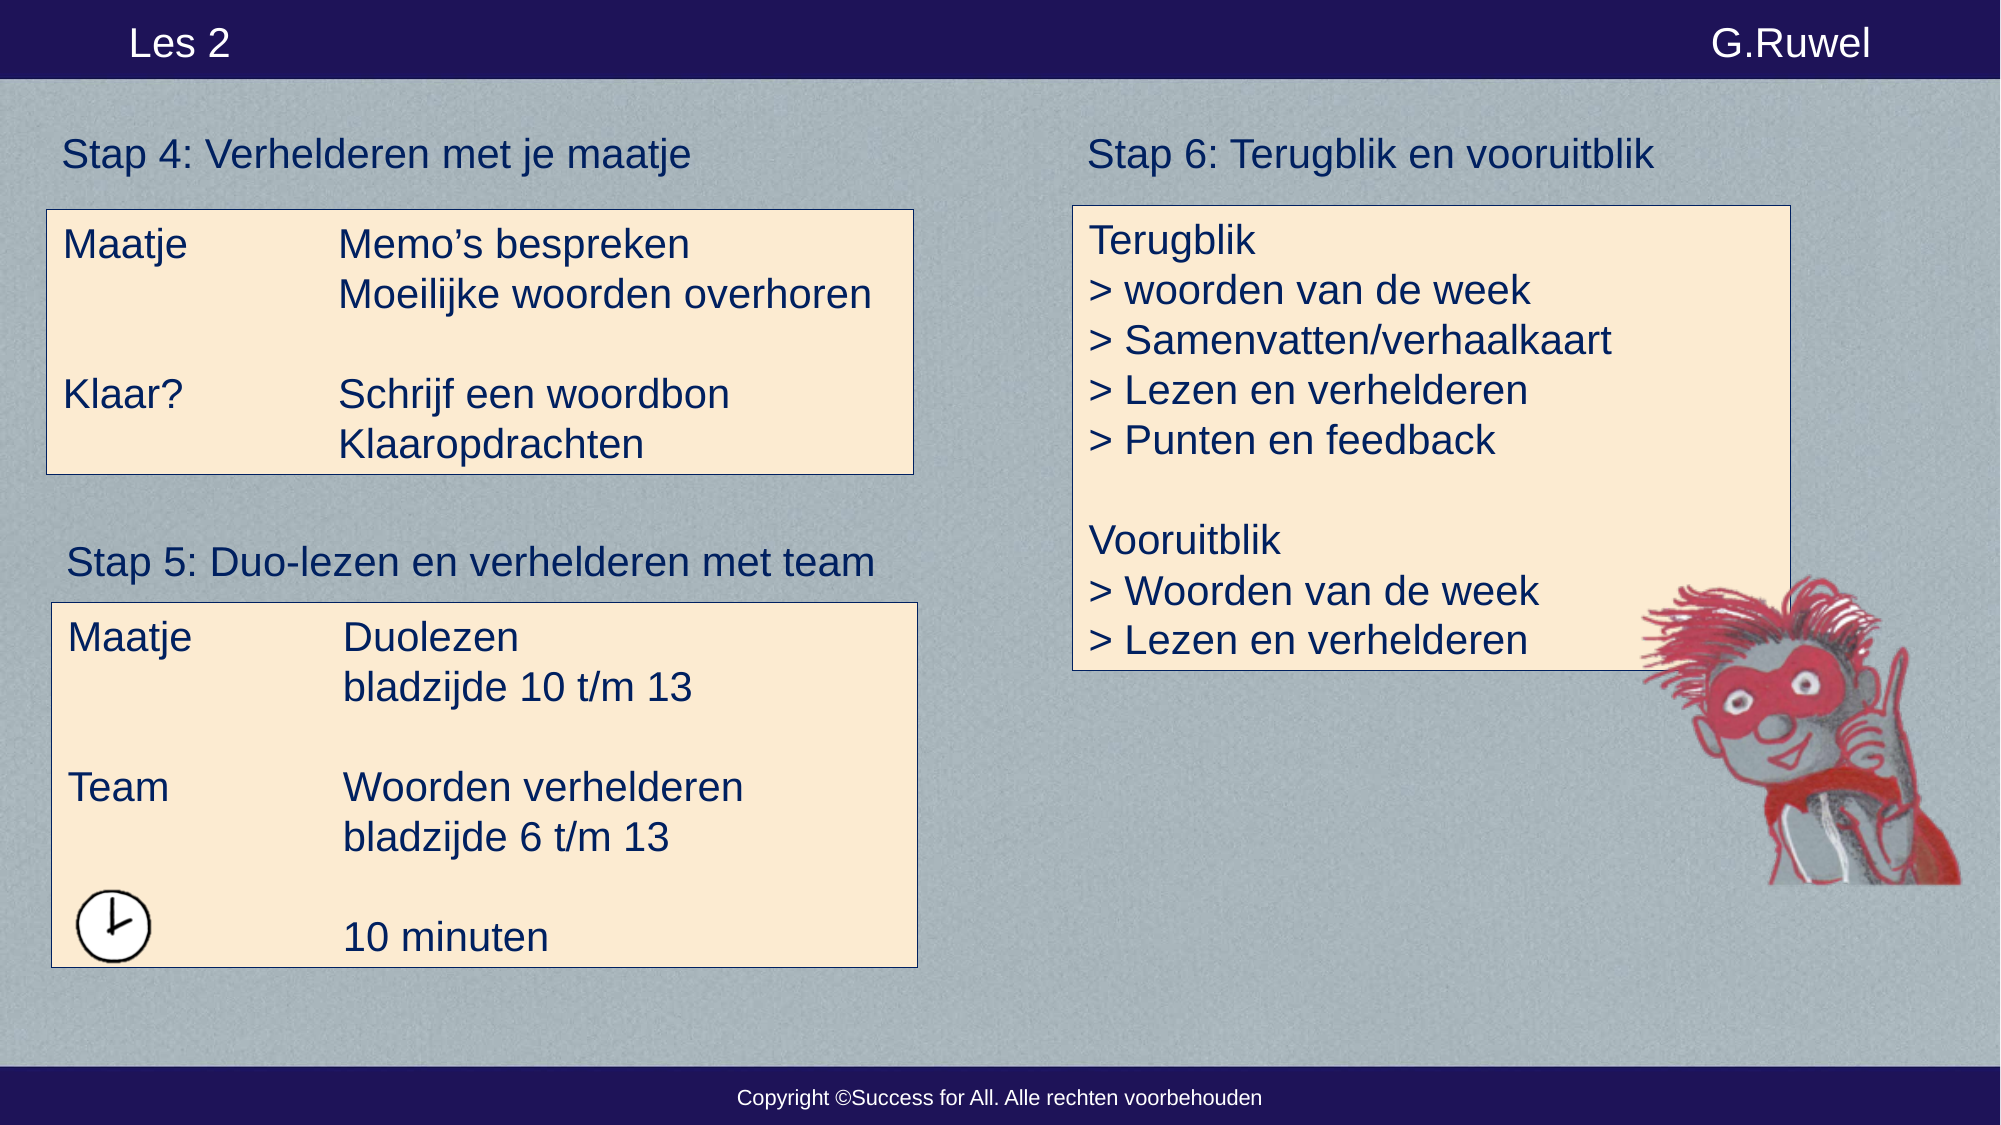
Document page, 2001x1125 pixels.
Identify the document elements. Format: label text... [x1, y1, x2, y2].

text_box G.Ruwel [999, 8, 1886, 73]
text_box Les 2 [114, 8, 354, 73]
text_box Terugblik > woorden van de week > Samenvatten/verhaalkaart > Lezen en verhelderen > Punten en feedback Vooruitblik > Woorden van de week > Lezen en verhelderen [1072, 205, 1791, 671]
text_box Stap 5: Duo-lezen en verhelderen met team [51, 527, 894, 593]
text_box Copyright ©Success for All. Alle rechten voorbehouden [0, 1076, 2000, 1125]
picture [0, 0, 2001, 1125]
text_box Maatje Memo’s bespreken Moeilijke woorden overhoren Klaar? Schrijf een woordbon Klaaropdrachten [46, 209, 914, 475]
text_box Maatje Duolezen bladzijde 10 t/m 13 Team Woorden verhelderen bladzijde 6 t/m 13 10 minuten [51, 602, 918, 968]
text_box Stap 6: Terugblik en vooruitblik [1072, 119, 1865, 185]
text_box Stap 4: Verhelderen met je maatje [46, 119, 839, 185]
